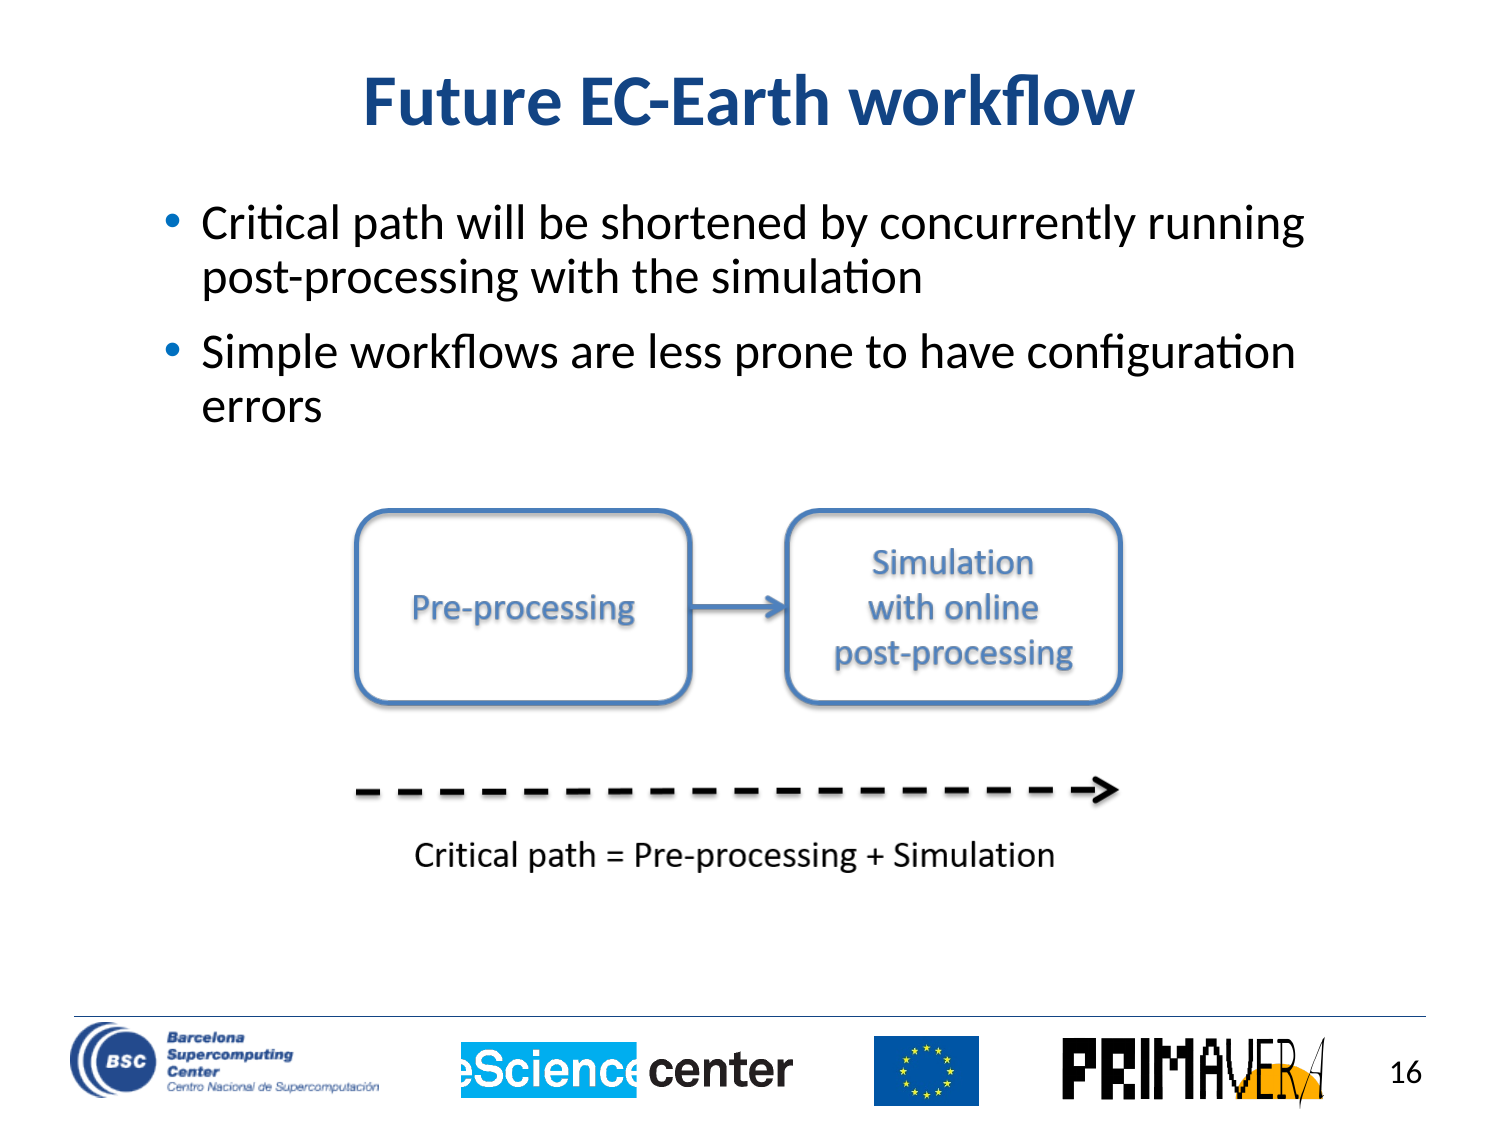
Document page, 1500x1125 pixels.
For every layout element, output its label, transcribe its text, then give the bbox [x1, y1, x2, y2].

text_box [73, 1016, 1438, 1109]
title Future EC-Earth workflow [192, 45, 1308, 159]
picture [347, 505, 1153, 900]
list Critical path will be shortened by concurrently running post-processing with the simulation Simple workflows are less prone to have configuration errors [140, 166, 1360, 1006]
